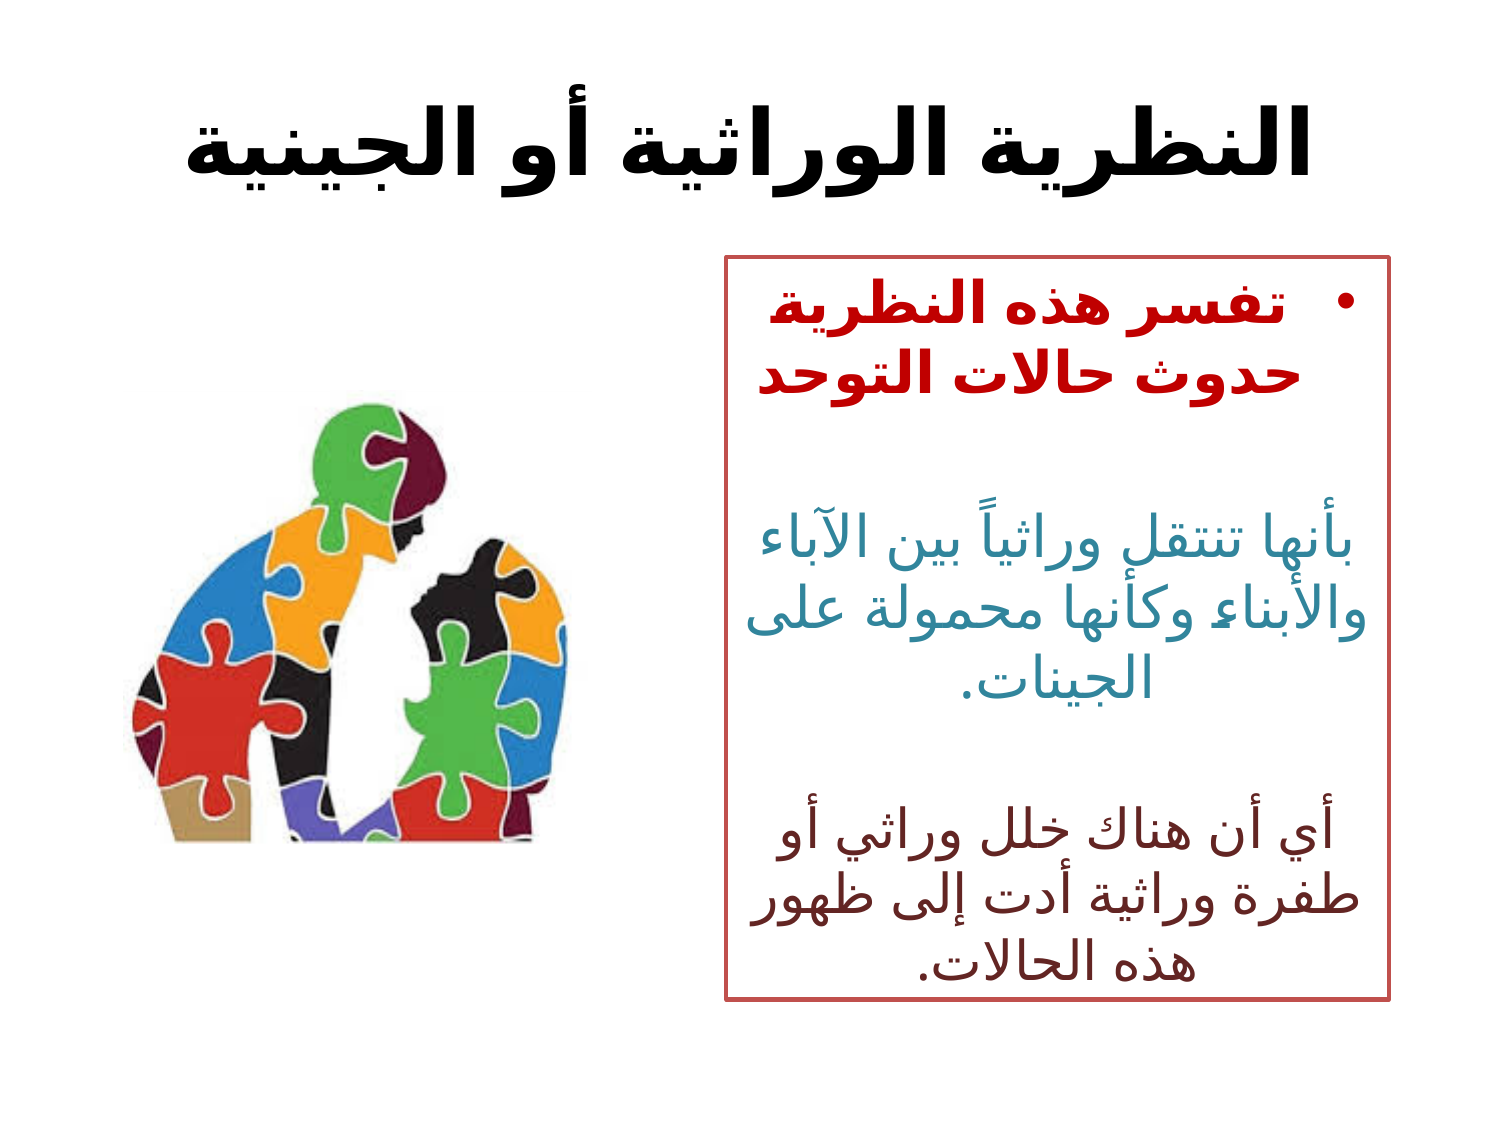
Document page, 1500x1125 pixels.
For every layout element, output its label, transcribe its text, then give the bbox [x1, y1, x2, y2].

title النظرية الوراثية أو الجينية [75, 45, 1425, 233]
list تفسر هذه النظرية حدوث حالات التوحد بأنها تنتقل وراثياً بين الآباء والأبناء وكأنها محمولة على الجينات. أي أن هناك خلل وراثي أو طفرة وراثية أدت إلى ظهور هذه الحالات. [724, 255, 1391, 1002]
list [123, 389, 592, 878]
